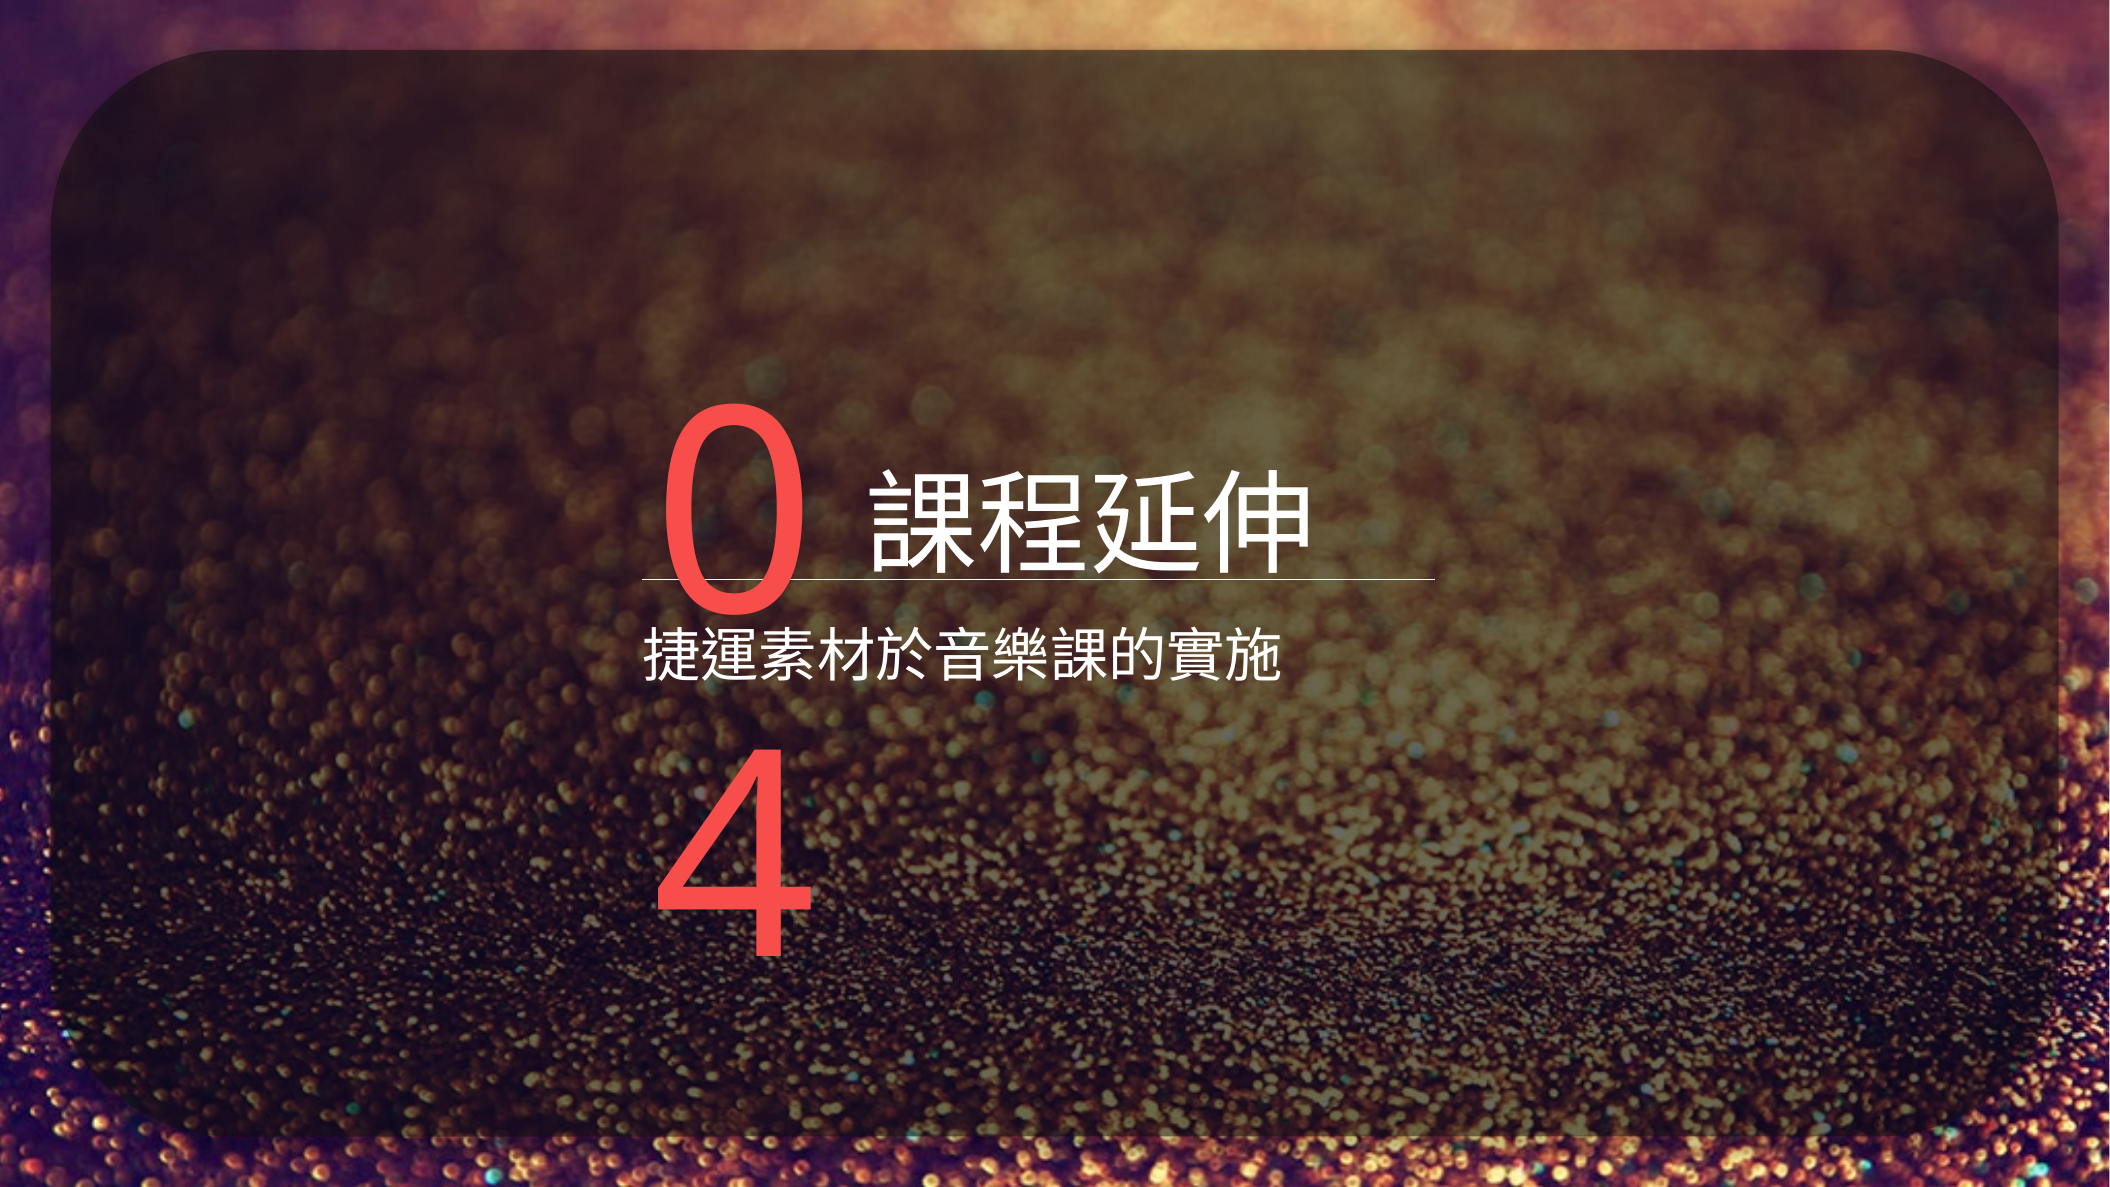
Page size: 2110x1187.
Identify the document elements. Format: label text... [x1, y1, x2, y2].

picture [0, 0, 2110, 1187]
text_box 04 [637, 317, 941, 1022]
text_box 課程延伸 [941, 404, 1527, 595]
text_box 捷運素材於音樂課的實施 [642, 597, 1502, 689]
